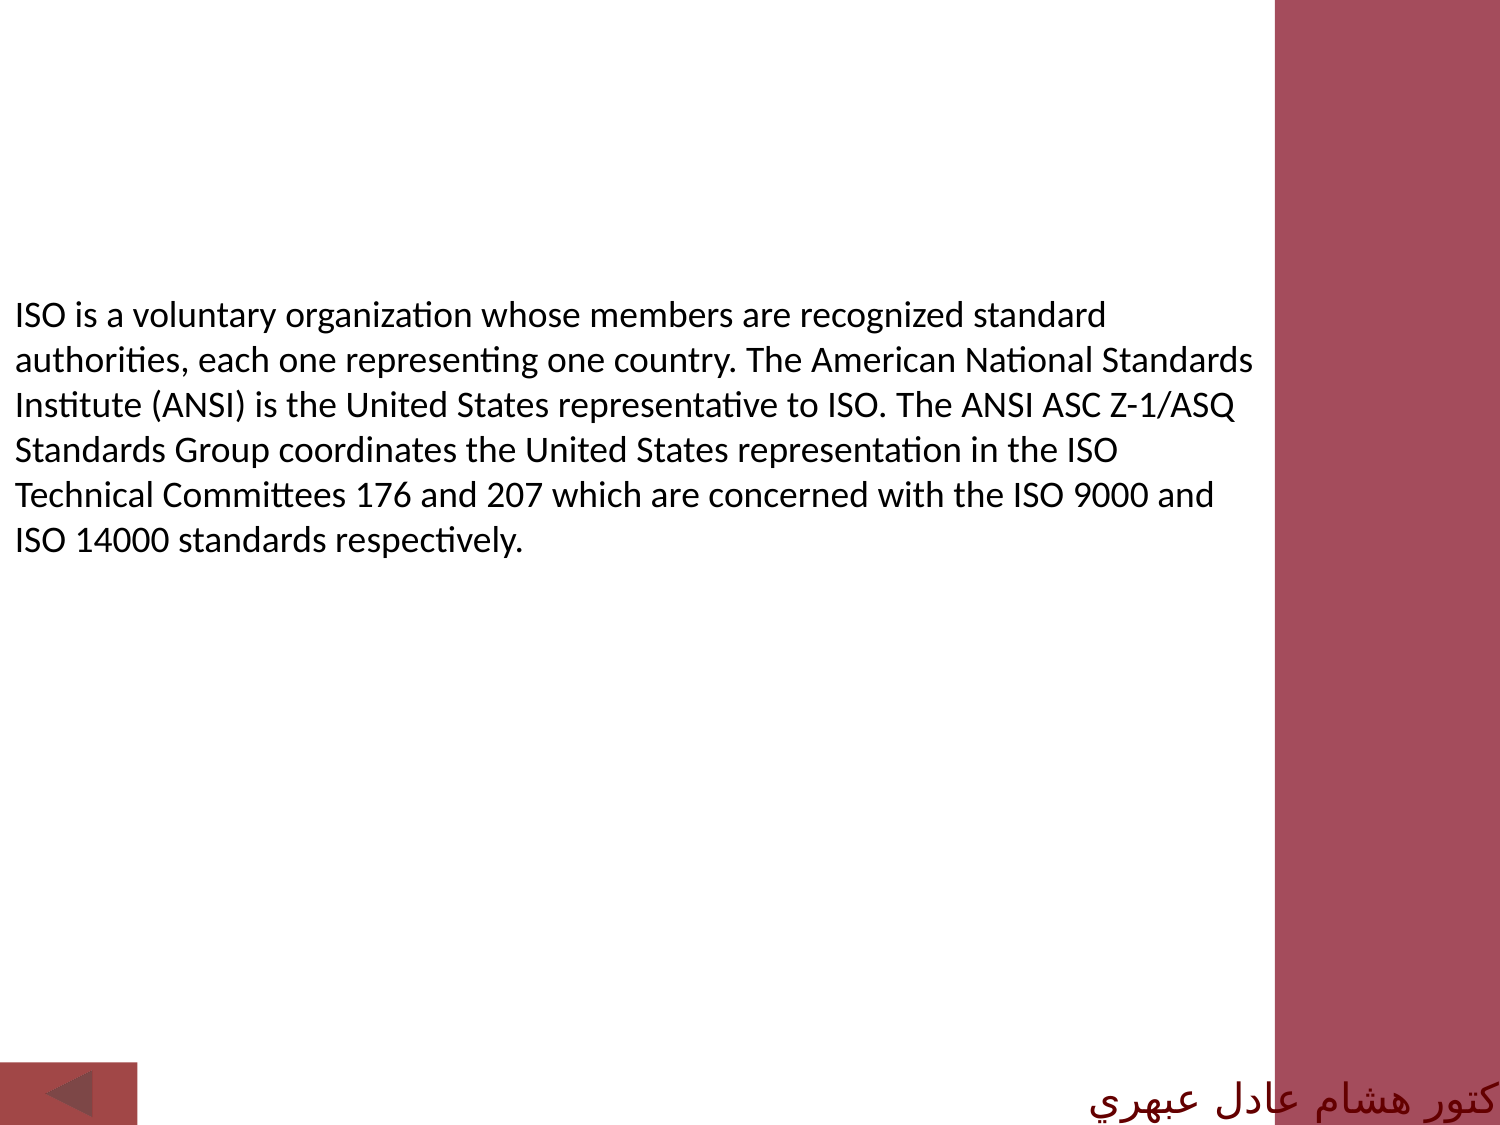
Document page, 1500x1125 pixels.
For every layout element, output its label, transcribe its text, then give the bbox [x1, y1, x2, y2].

text_box [0, 1060, 140, 1125]
text_box ISO is a voluntary organization whose members are recognized standard authorities, each one representing one country. The American National Standards Institute (ANSI) is the United States representative to ISO. The ANSI ASC Z-1/ASQ Standards Group coordinates the United States representation in the ISO Technical Committees 176 and 207 which are concerned with the ISO 9000 and ISO 14000 standards respectively. [0, 282, 1275, 657]
text_box الدكتور هشام عادل عبهري [1073, 1064, 1500, 1125]
text_box [1273, 0, 1500, 1064]
